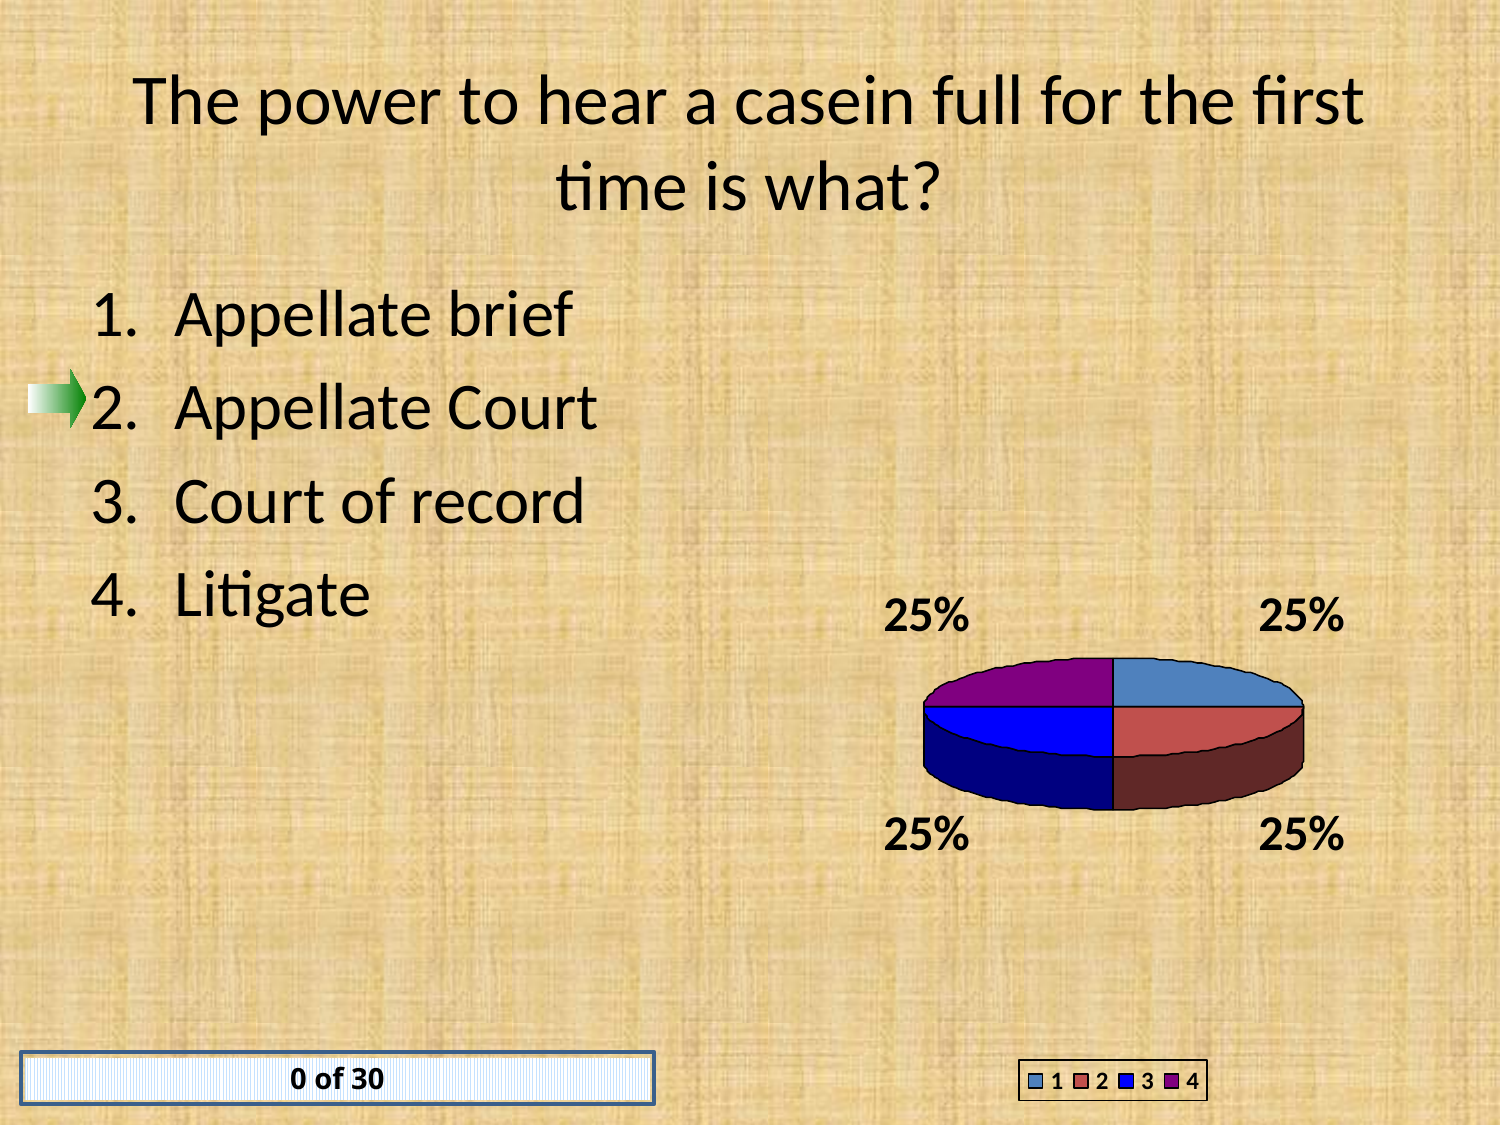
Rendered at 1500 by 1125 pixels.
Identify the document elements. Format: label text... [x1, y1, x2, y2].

text_box [26, 367, 89, 430]
title The power to hear a casein full for the first time is what? [75, 45, 1425, 233]
picture [0, 0, 1500, 1125]
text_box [729, 439, 1500, 1115]
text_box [20, 1051, 655, 1105]
list Appellate brief Appellate Court Court of record Litigate [75, 262, 750, 1005]
